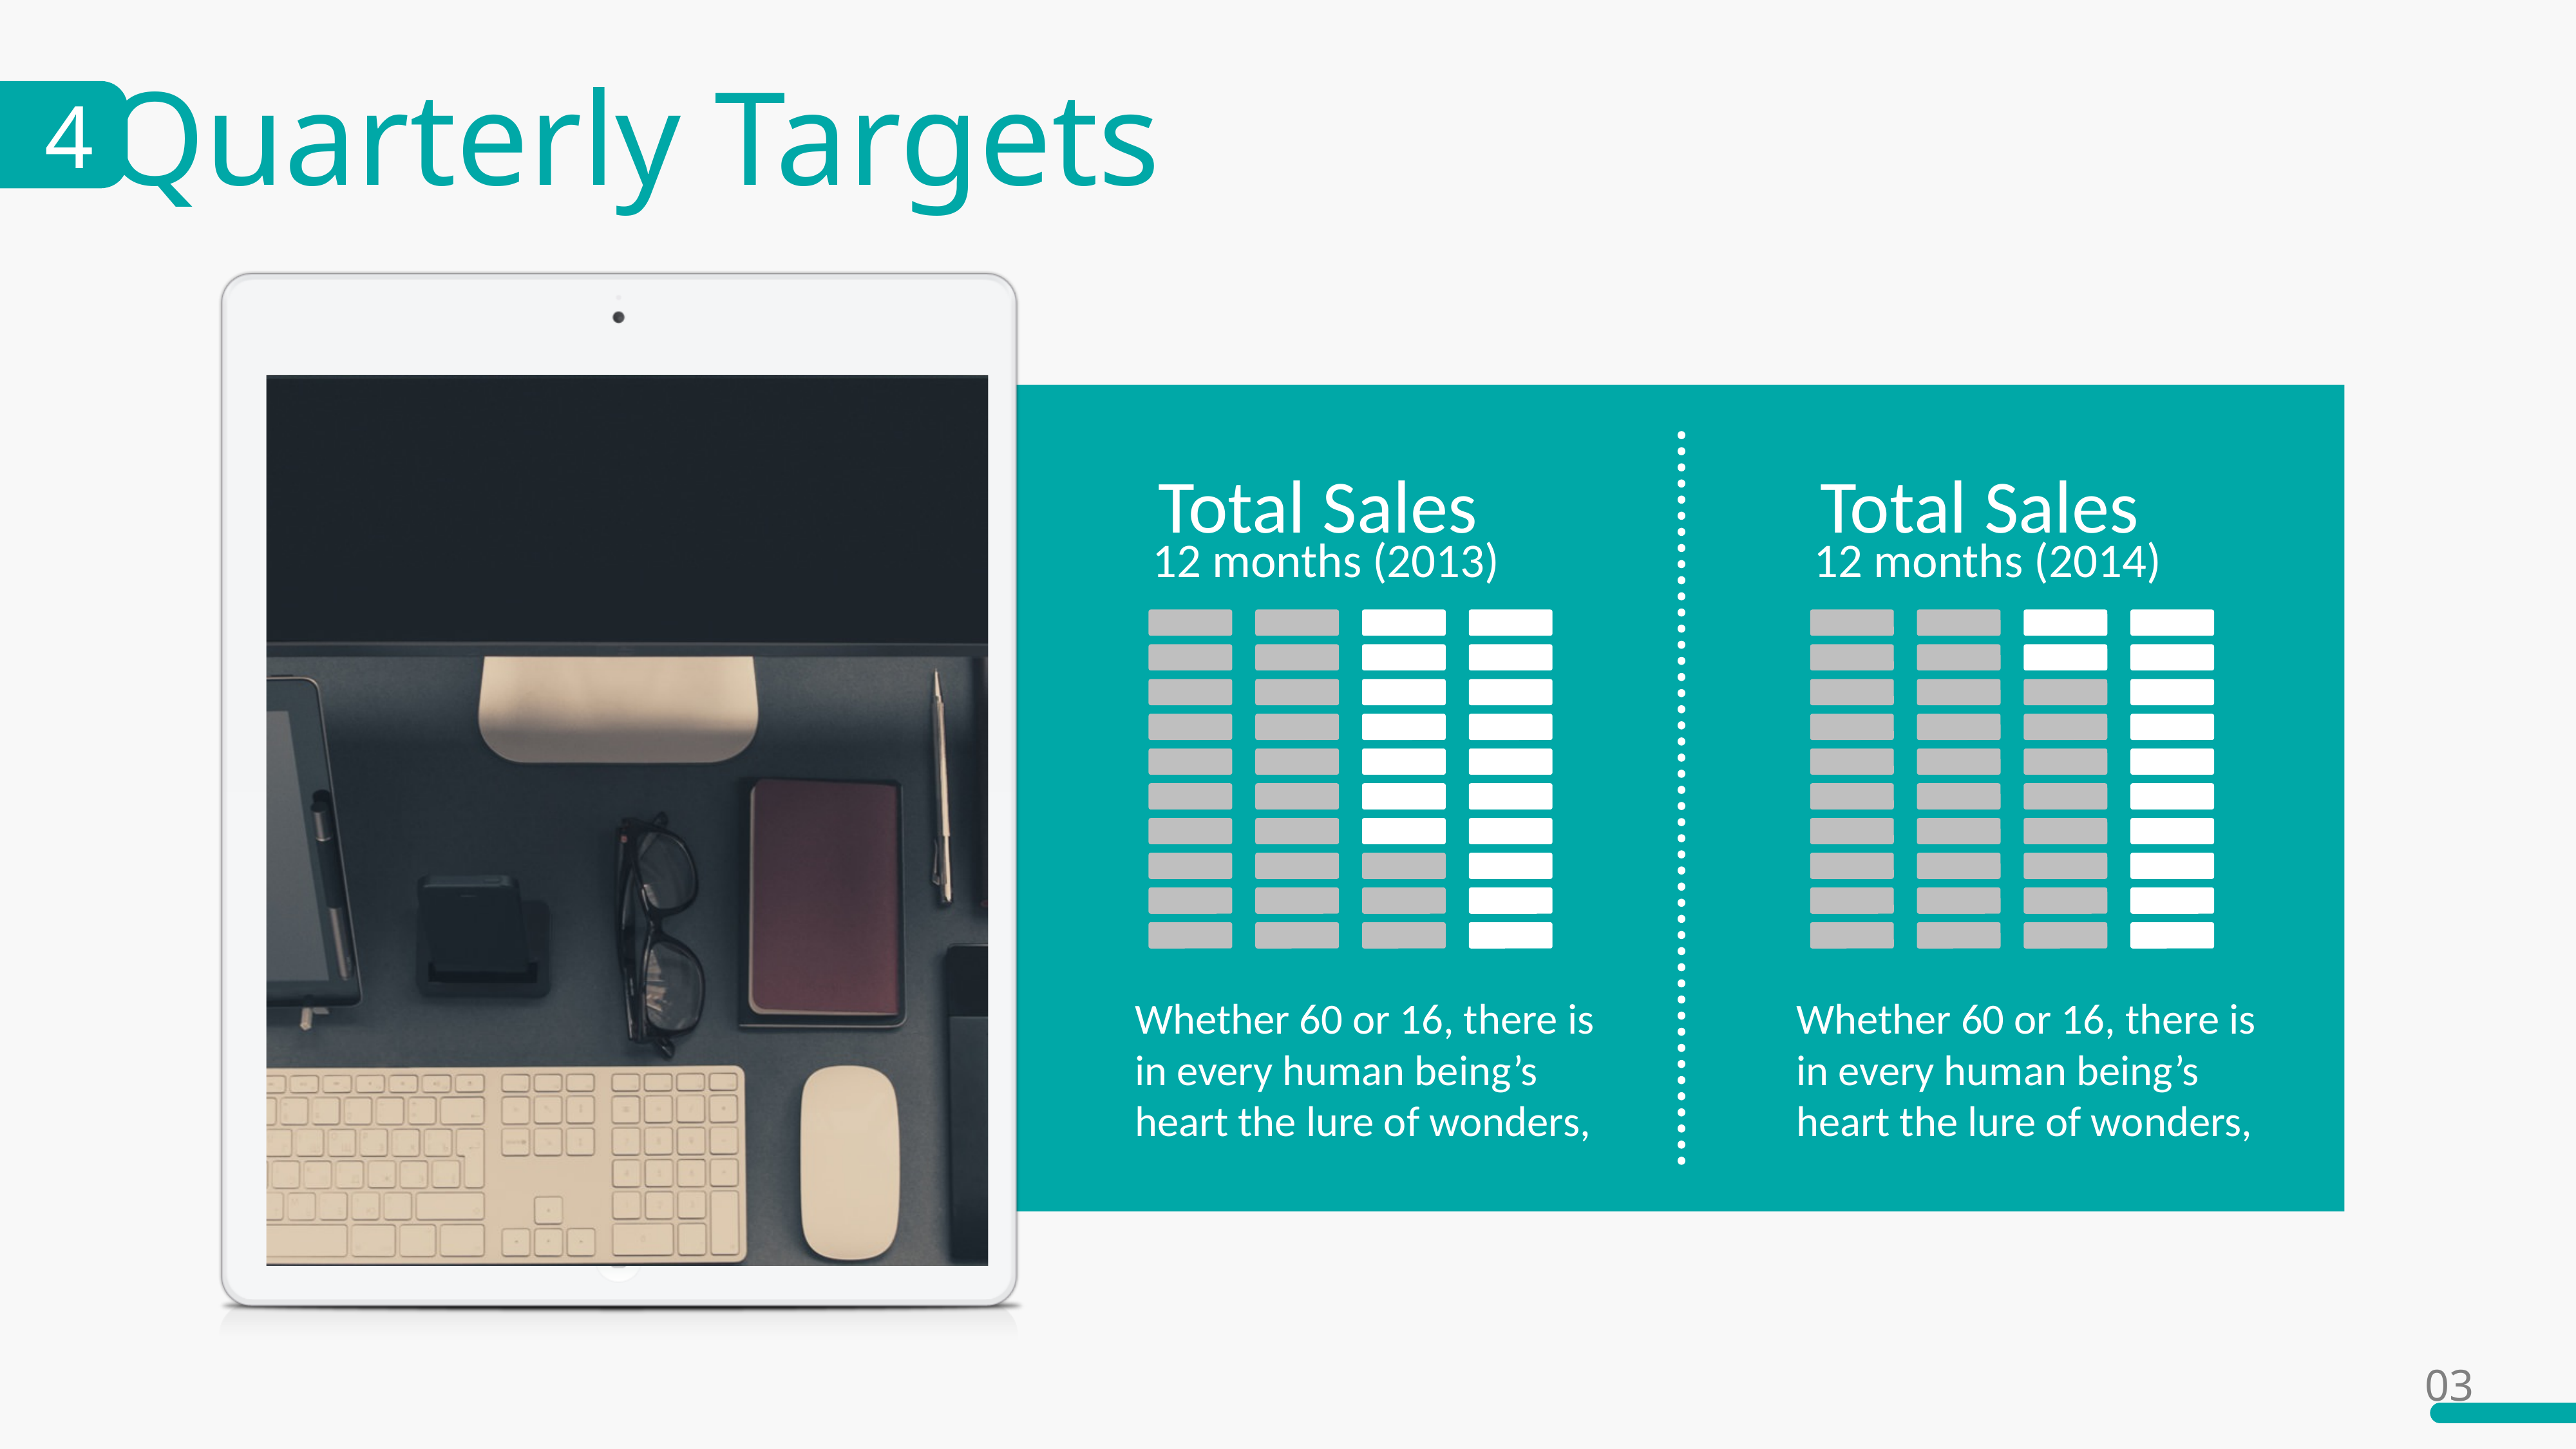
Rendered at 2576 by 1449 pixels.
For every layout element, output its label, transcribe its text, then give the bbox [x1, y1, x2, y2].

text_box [0, 72, 128, 196]
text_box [2414, 1348, 2576, 1419]
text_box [1124, 448, 1624, 1249]
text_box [218, 270, 1027, 1340]
text_box Quarterly Targets [95, 46, 1170, 221]
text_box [1786, 448, 2286, 1249]
text_box [1027, 384, 2345, 1212]
